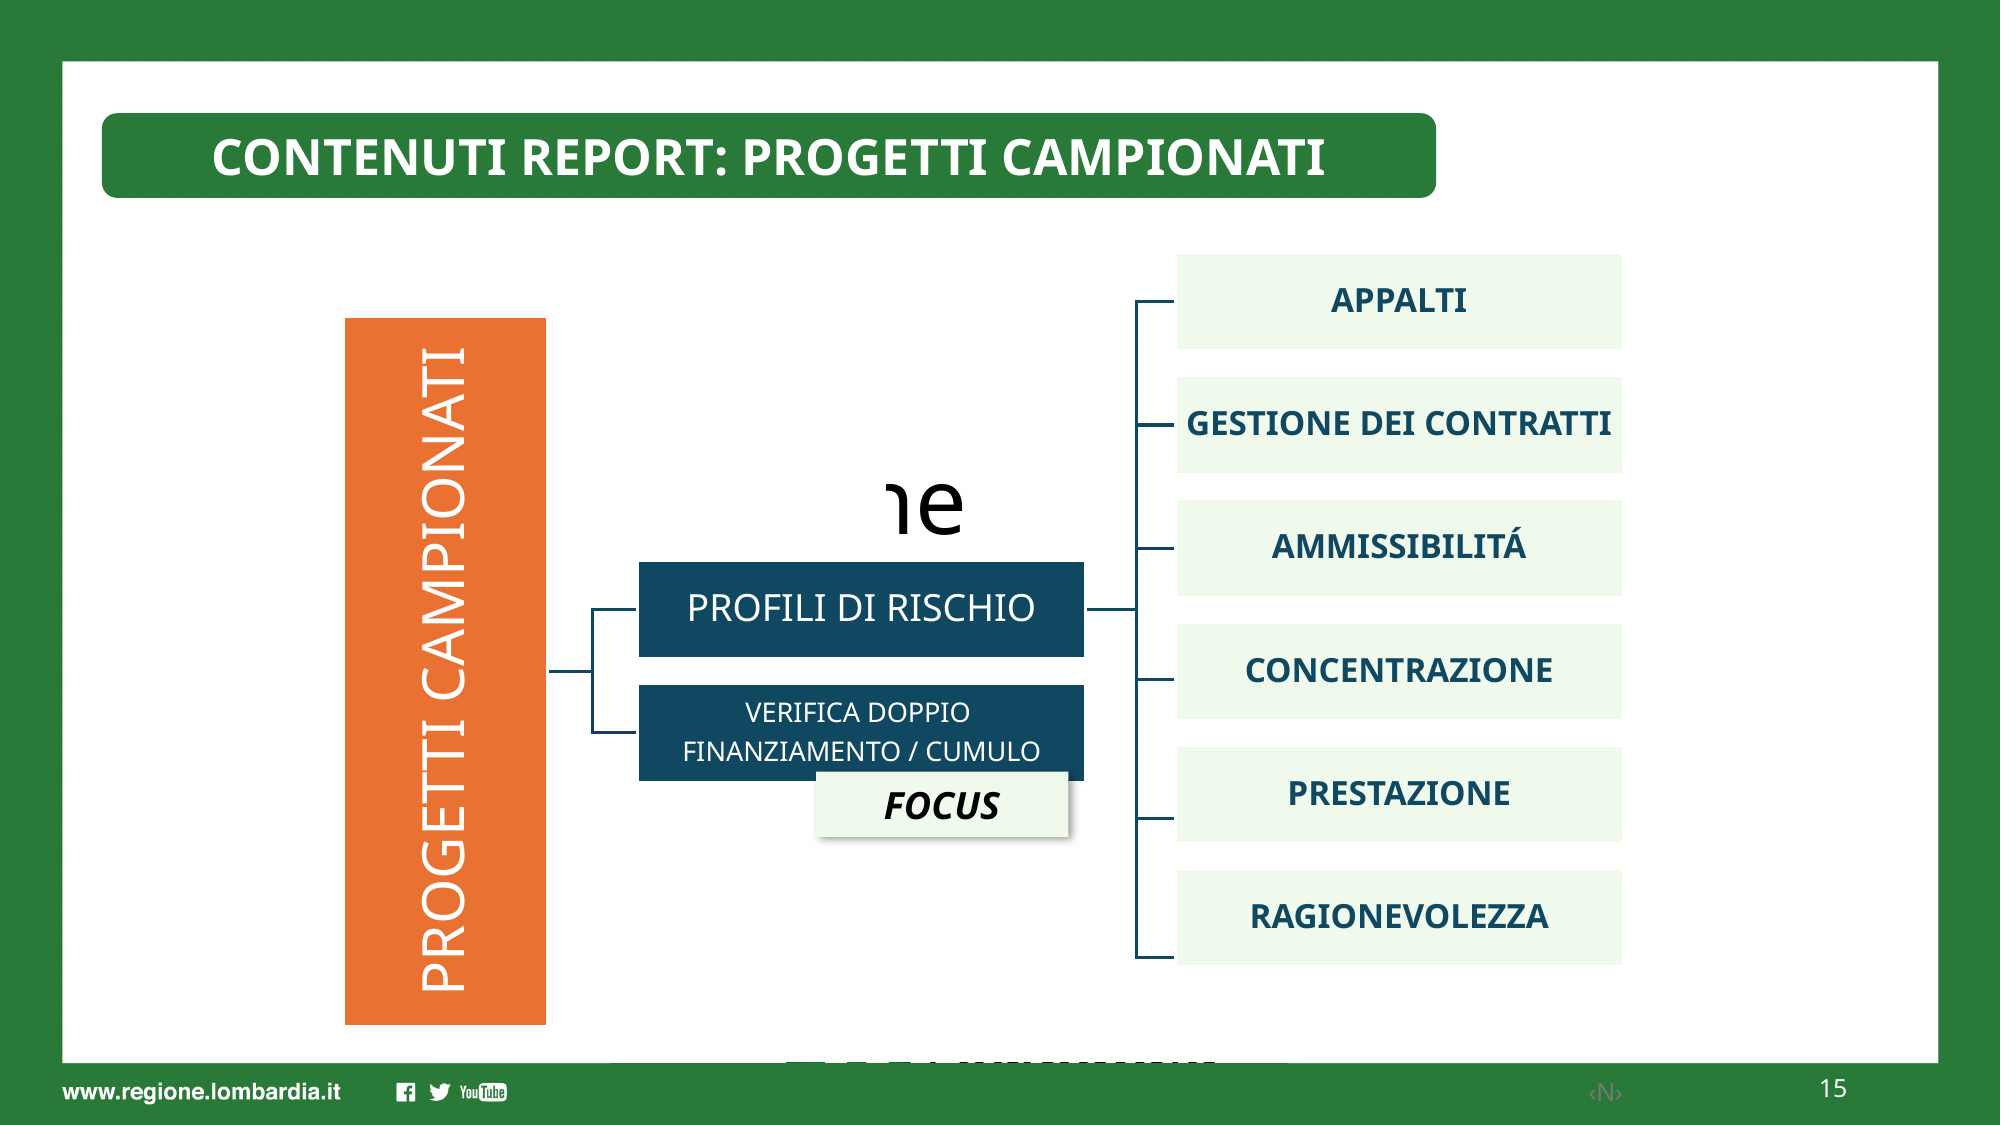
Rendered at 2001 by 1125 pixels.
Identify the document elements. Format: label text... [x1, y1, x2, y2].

text_box [2, 121, 344, 366]
footer ‹N› [1268, 1061, 1944, 1122]
text_box CONTENUTI REPORT: PROGETTI CAMPIONATI [101, 113, 1437, 198]
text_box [342, 251, 1624, 1027]
picture [0, 0, 2000, 1125]
